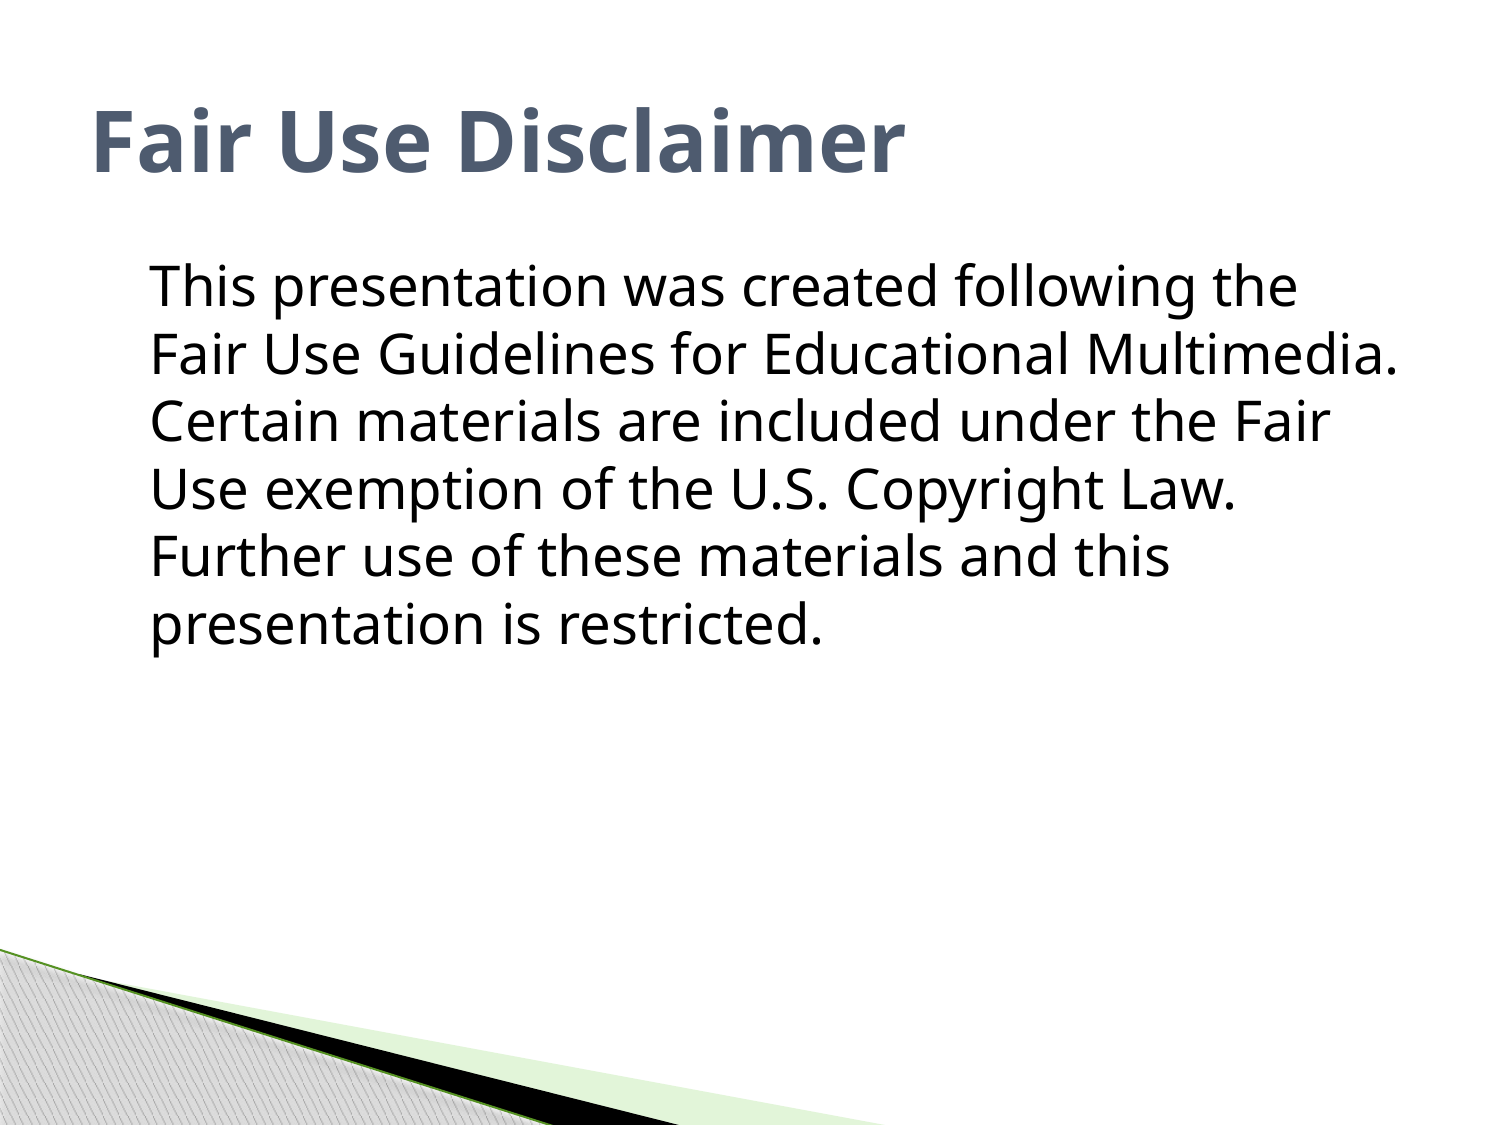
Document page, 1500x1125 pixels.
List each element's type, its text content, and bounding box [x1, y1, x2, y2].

title Fair Use Disclaimer [75, 45, 1425, 233]
list This presentation was created following the Fair Use Guidelines for Educational Multimedia. Certain materials are included under the Fair Use exemption of the U.S. Copyright Law. Further use of these materials and this presentation is restricted. [75, 243, 1425, 986]
